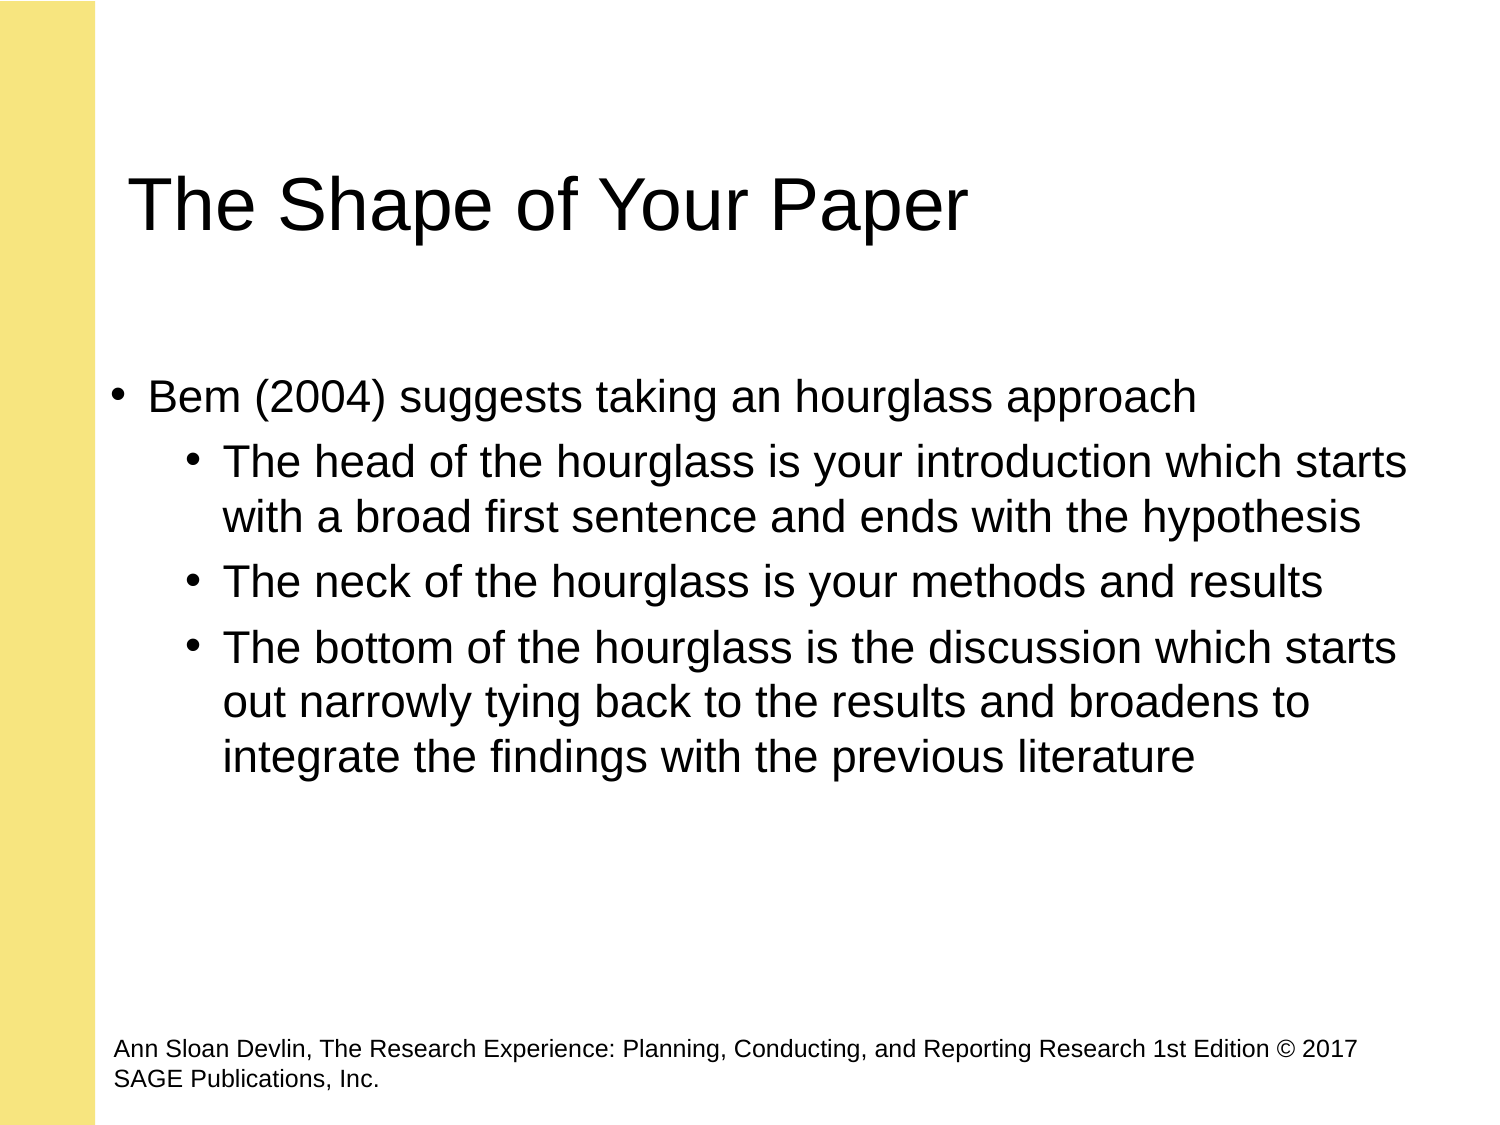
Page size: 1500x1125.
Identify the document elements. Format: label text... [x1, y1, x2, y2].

picture [0, 1, 96, 1125]
title The Shape of Your Paper [112, 138, 1006, 275]
list Bem (2004) suggests taking an hourglass approach The head of the hourglass is your introduction which starts with a broad first sentence and ends with the hypothesis The neck of the hourglass is your methods and results The bottom of the hourglass is the discussion which starts out narrowly tying back to the results and broadens to integrate the findings with the previous literature [94, 358, 1426, 814]
